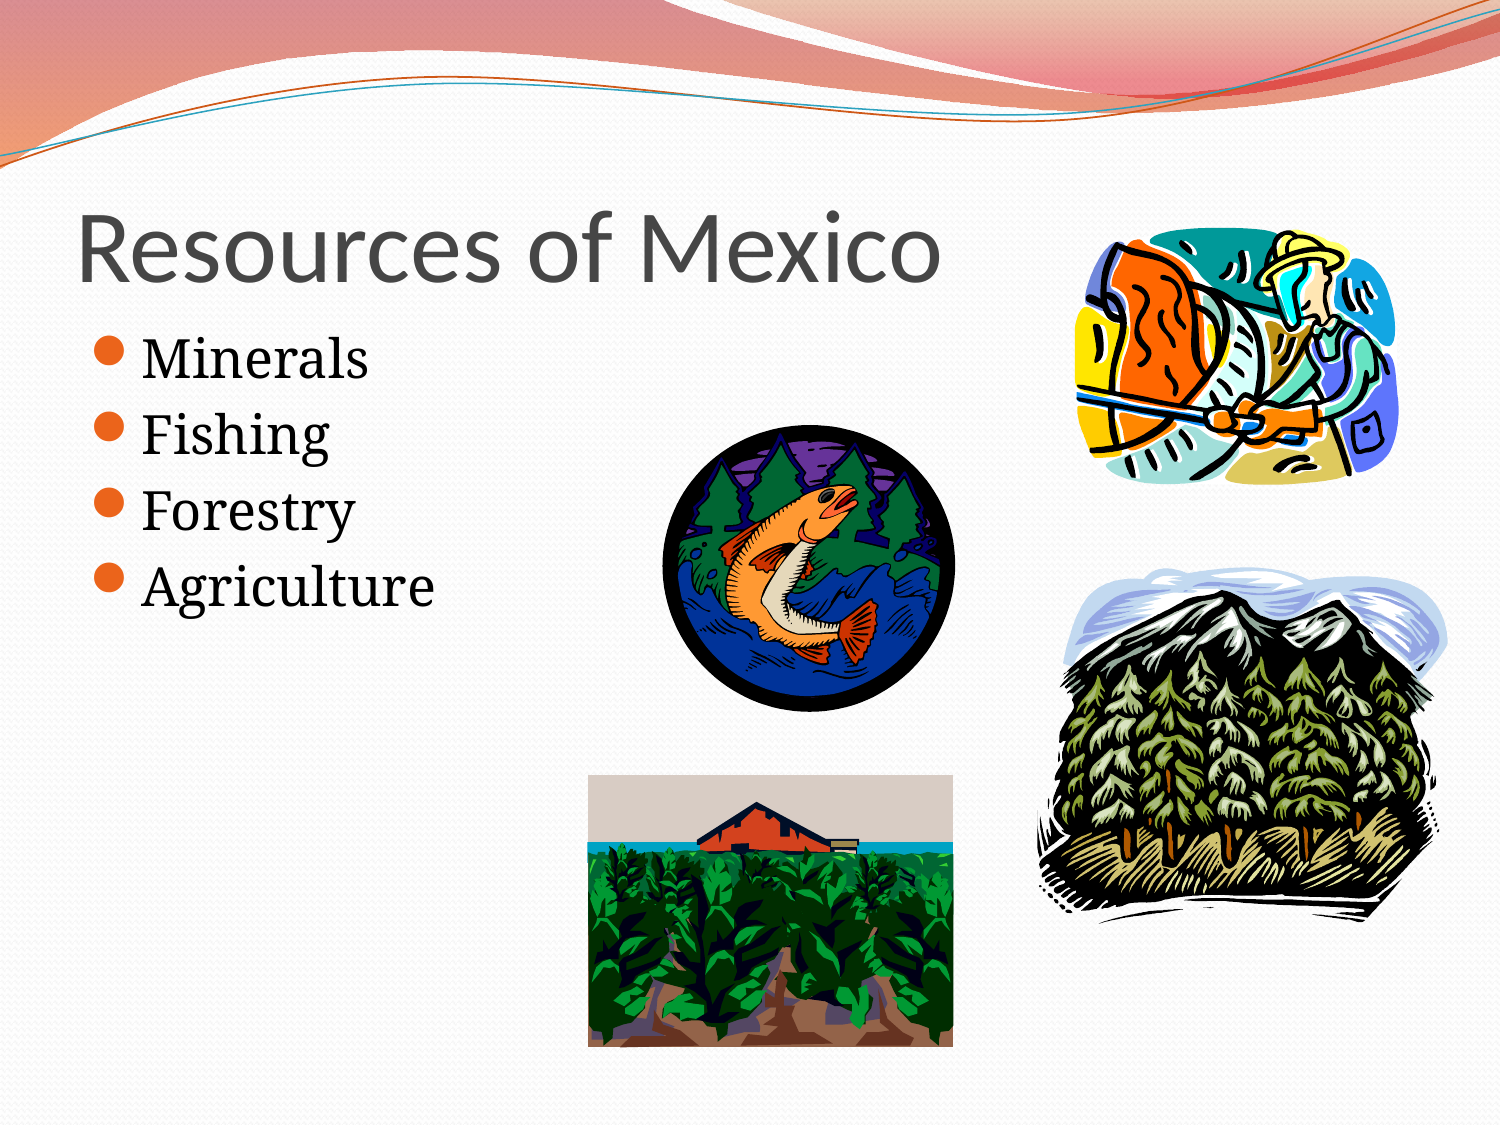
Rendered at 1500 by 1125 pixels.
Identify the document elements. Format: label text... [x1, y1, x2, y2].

list Minerals Fishing Forestry Agriculture [75, 317, 1425, 1038]
picture [1074, 224, 1402, 488]
picture [587, 774, 954, 1048]
picture [1037, 562, 1453, 930]
title Resources of Mexico [75, 115, 1425, 303]
picture [662, 424, 956, 712]
